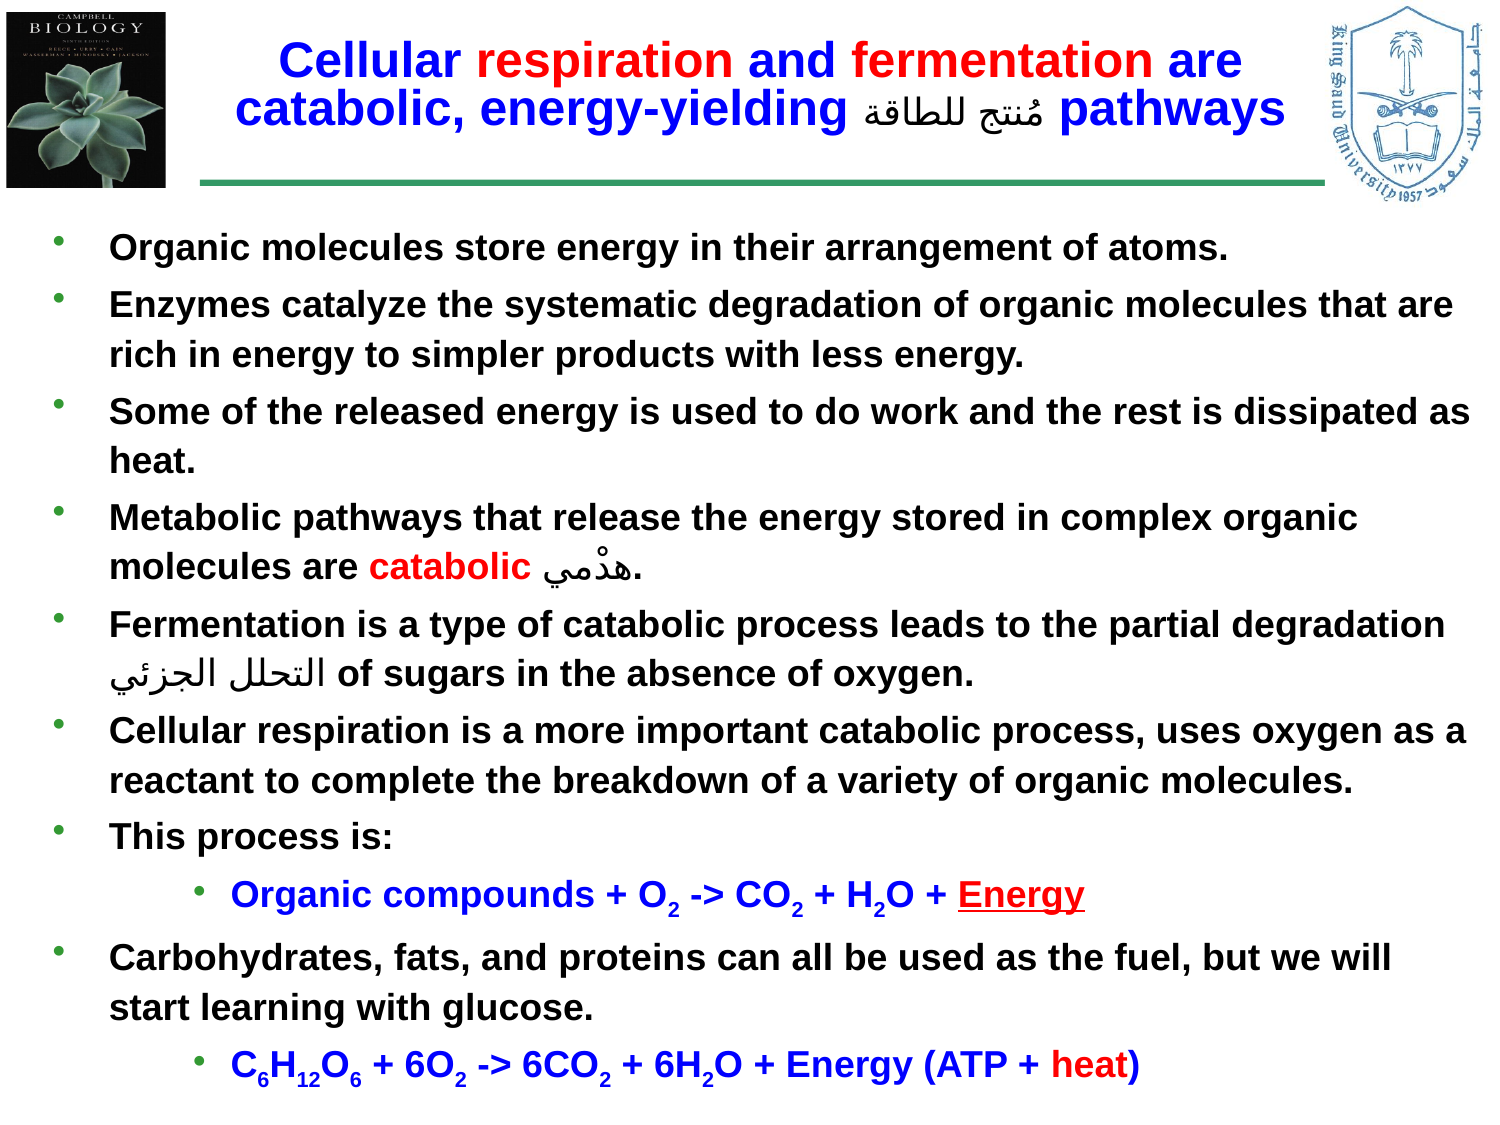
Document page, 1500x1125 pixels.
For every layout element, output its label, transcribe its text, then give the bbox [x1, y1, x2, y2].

list Organic molecules store energy in their arrangement of atoms. Enzymes catalyze the systematic degradation of organic molecules that are rich in energy to simpler products with less energy. Some of the released energy is used to do work and the rest is dissipated as heat. Metabolic pathways that release the energy stored in complex organic molecules are catabolic هدْمي. Fermentation is a type of catabolic process leads to the partial degradation التحلل الجزئي of sugars in the absence of oxygen. Cellular respiration is a more important catabolic process, uses oxygen as a reactant to complete the breakdown of a variety of organic molecules. This process is: Organic compounds + O2 -> CO2 + H2O + Energy Carbohydrates, fats, and proteins can all be used as the fuel, but we will start learning with glucose. C6H12O6 + 6O2 -> 6CO2 + 6H2O + Energy (ATP + heat) [37, 211, 1500, 1100]
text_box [5, 0, 1488, 209]
